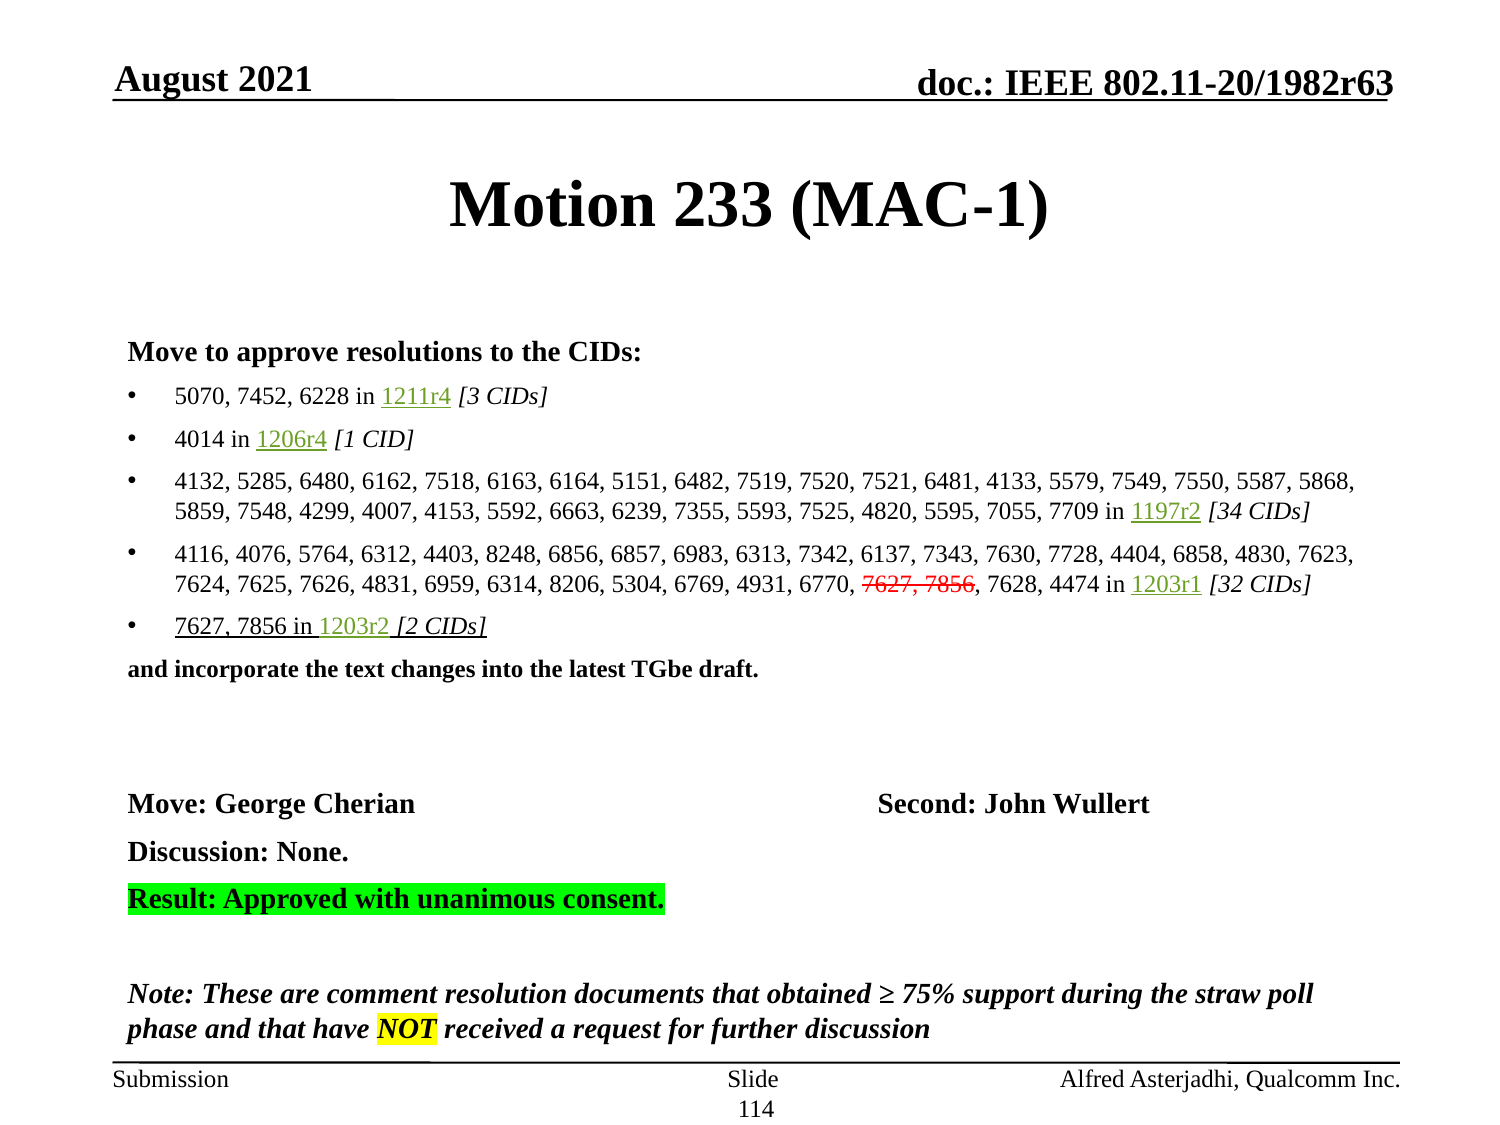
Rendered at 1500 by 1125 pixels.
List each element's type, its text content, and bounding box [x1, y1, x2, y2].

title Motion 233 (MAC-1) [112, 112, 1388, 288]
slide_number Slide 114 [712, 1061, 800, 1123]
footer Alfred Asterjadhi, Qualcomm Inc. [878, 1061, 1402, 1093]
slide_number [114, 54, 423, 100]
list Move to approve resolutions to the CIDs: 5070, 7452, 6228 in 1211r4 [3 CIDs] 4014 in 1206r4 [1 CID] 4132, 5285, 6480, 6162, 7518, 6163, 6164, 5151, 6482, 7519, 7520, 7521, 6481, 4133, 5579, 7549, 7550, 5587, 5868, 5859, 7548, 4299, 4007, 4153, 5592, 6663, 6239, 7355, 5593, 7525, 4820, 5595, 7055, 7709 in 1197r2 [34 CIDs] 4116, 4076, 5764, 6312, 4403, 8248, 6856, 6857, 6983, 6313, 7342, 6137, 7343, 7630, 7728, 4404, 6858, 4830, 7623, 7624, 7625, 7626, 4831, 6959, 6314, 8206, 5304, 6769, 4931, 6770, 7627, 7856, 7628, 4474 in 1203r1 [32 CIDs] 7627, 7856 in 1203r2 [2 CIDs] and incorporate the text changes into the latest TGbe draft. Move: George Cherian Second: John Wullert Discussion: None. Result: Approved with unanimous consent. Note: These are comment resolution documents that obtained ≥ 75% support during the straw poll phase and that have NOT received a request for further discussion [112, 324, 1388, 1063]
